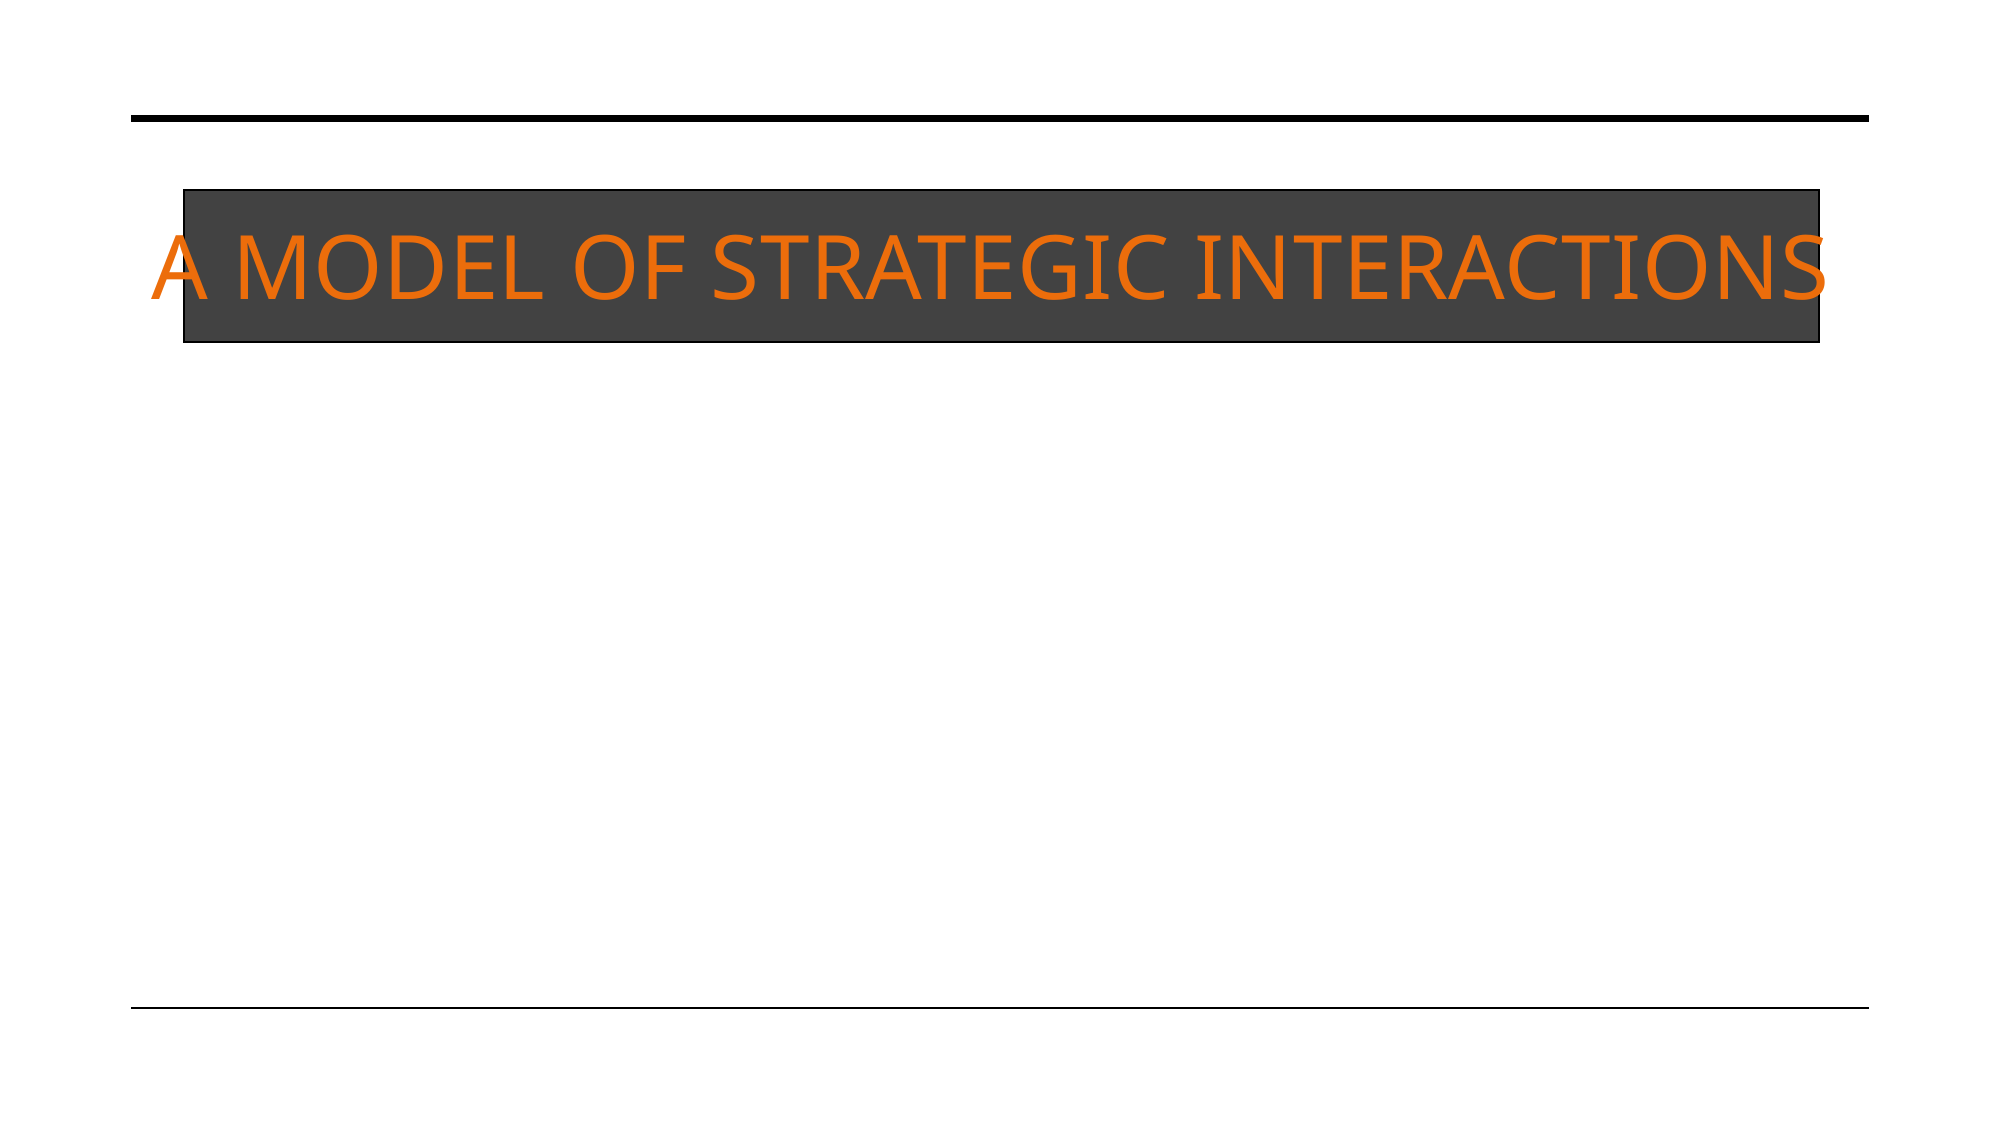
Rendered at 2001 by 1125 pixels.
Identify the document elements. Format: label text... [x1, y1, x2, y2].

title A model of strategic interactions [114, 151, 1869, 377]
